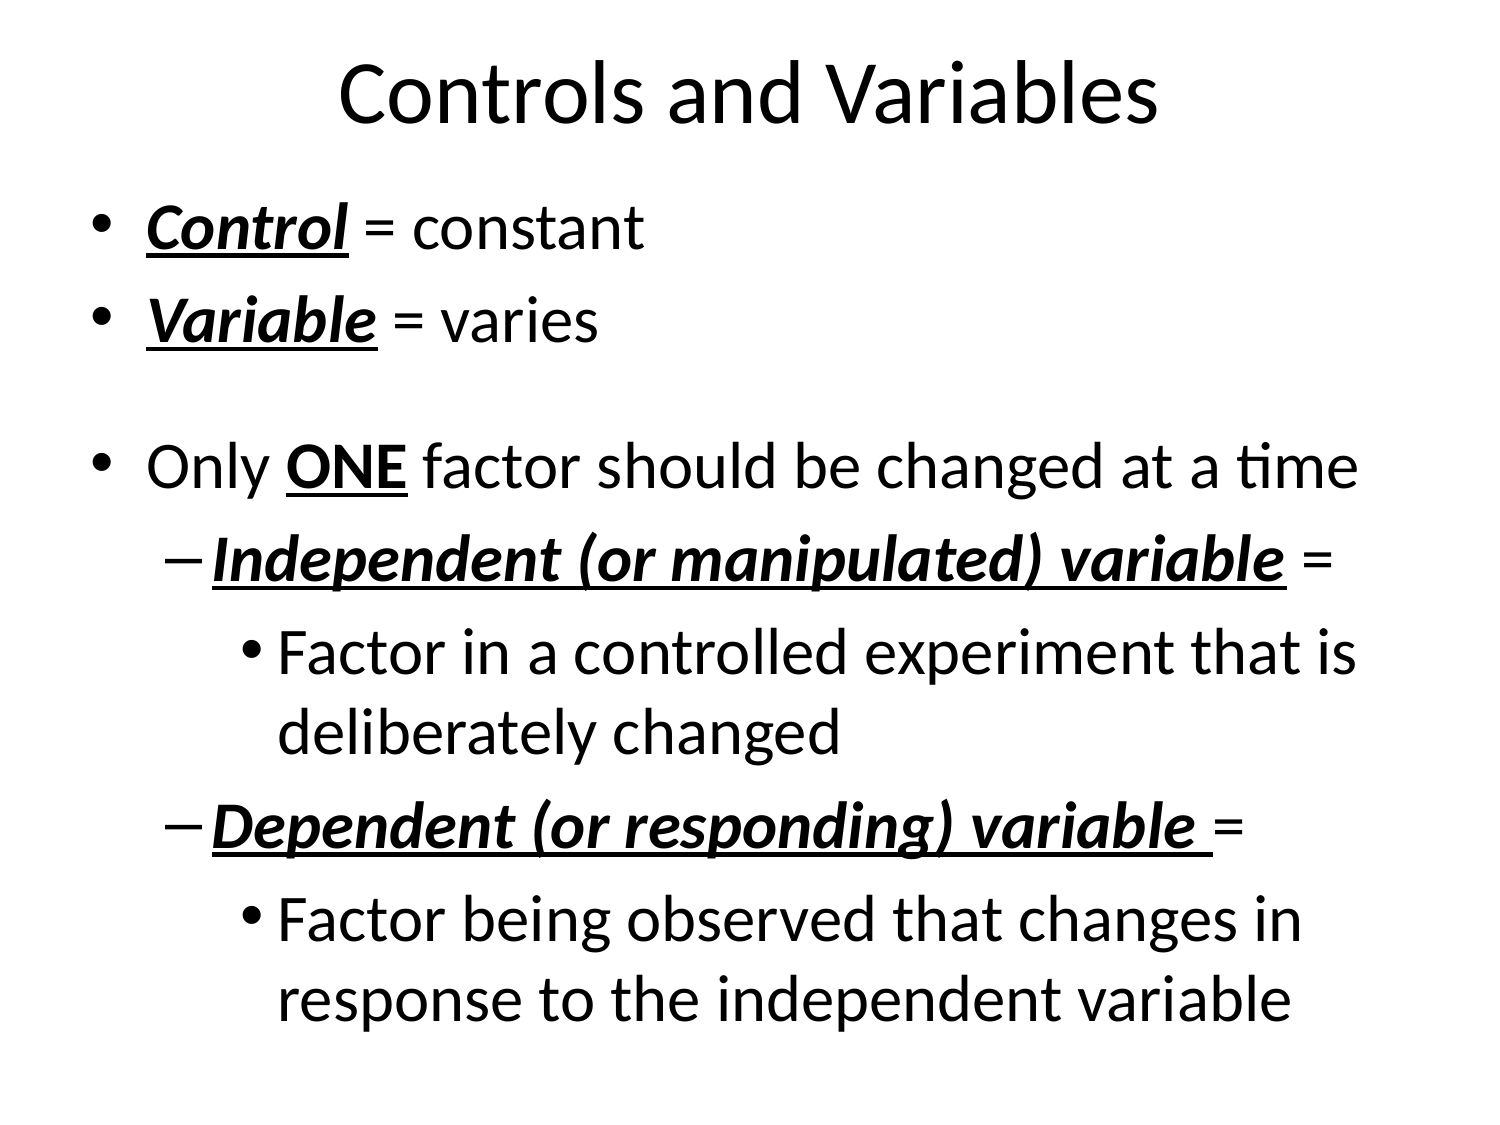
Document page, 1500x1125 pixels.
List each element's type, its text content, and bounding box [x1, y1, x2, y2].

title Controls and Variables [75, 24, 1425, 150]
list Control = constant Variable = varies Only ONE factor should be changed at a time Independent (or manipulated) variable = Factor in a controlled experiment that is deliberately changed Dependent (or responding) variable = Factor being observed that changes in response to the independent variable [75, 174, 1425, 1005]
